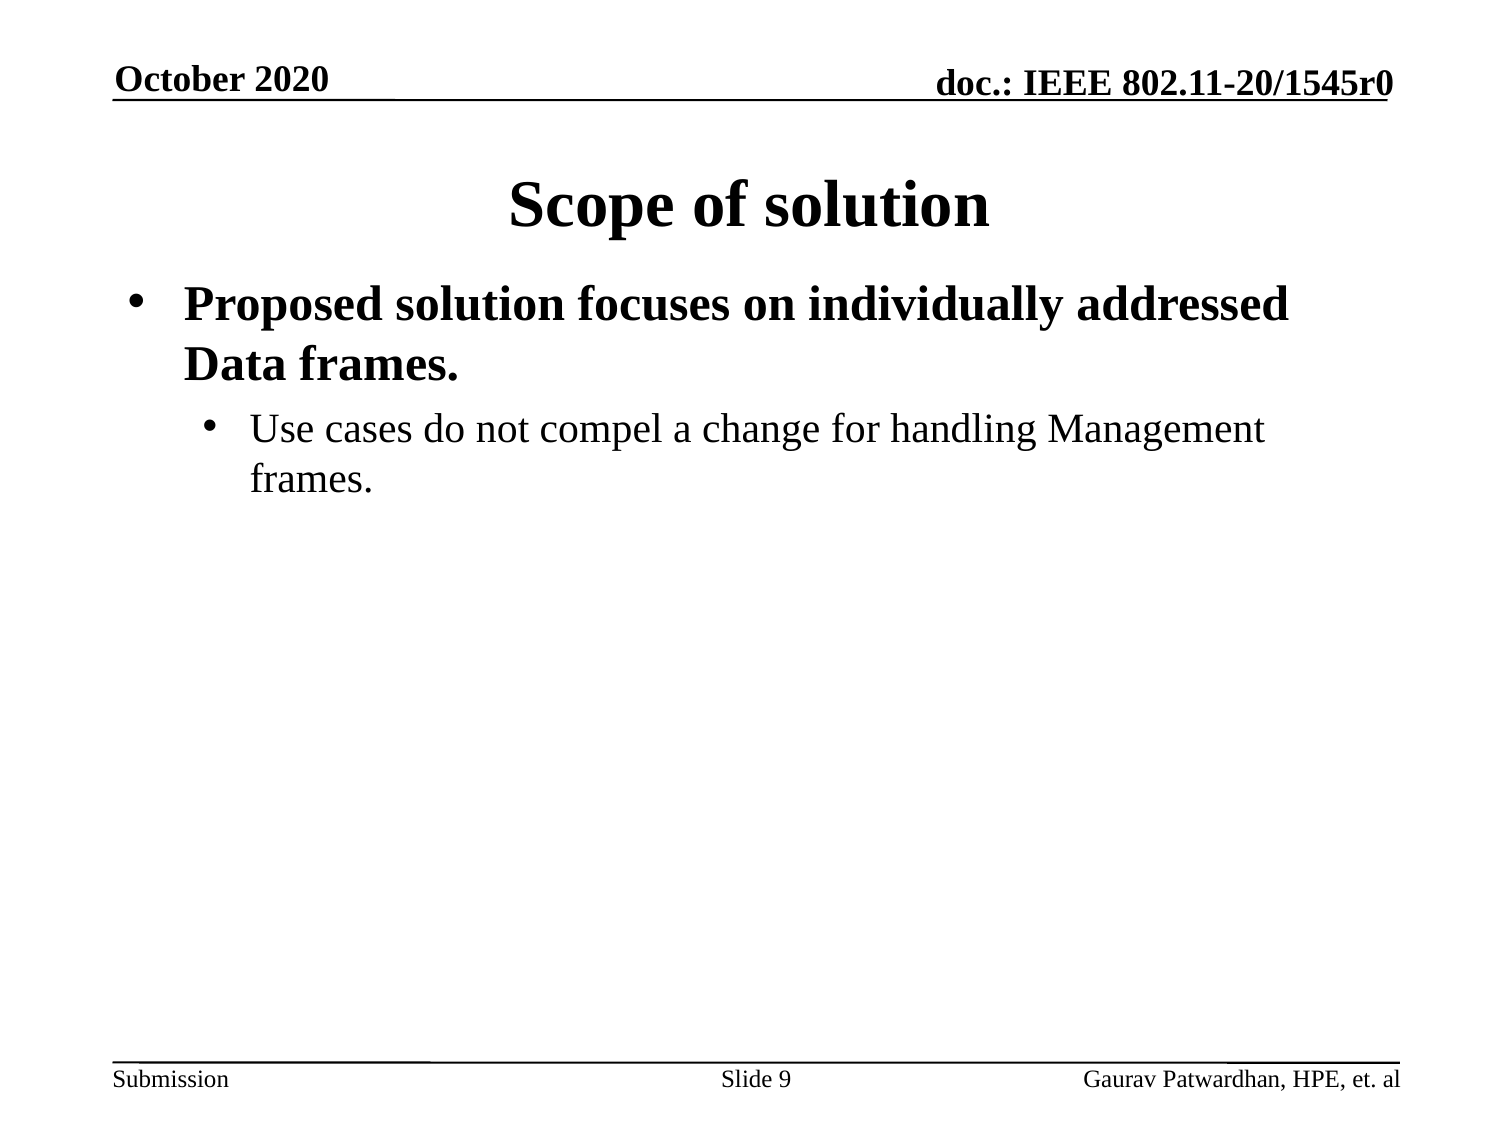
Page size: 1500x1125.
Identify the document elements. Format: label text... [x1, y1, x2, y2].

list Proposed solution focuses on individually addressed Data frames. Use cases do not compel a change for handling Management frames. [112, 262, 1388, 938]
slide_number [114, 54, 423, 100]
title Scope of solution [112, 112, 1388, 262]
footer Gaurav Patwardhan, HPE, et. al [878, 1061, 1402, 1093]
slide_number Slide 9 [712, 1061, 800, 1123]
